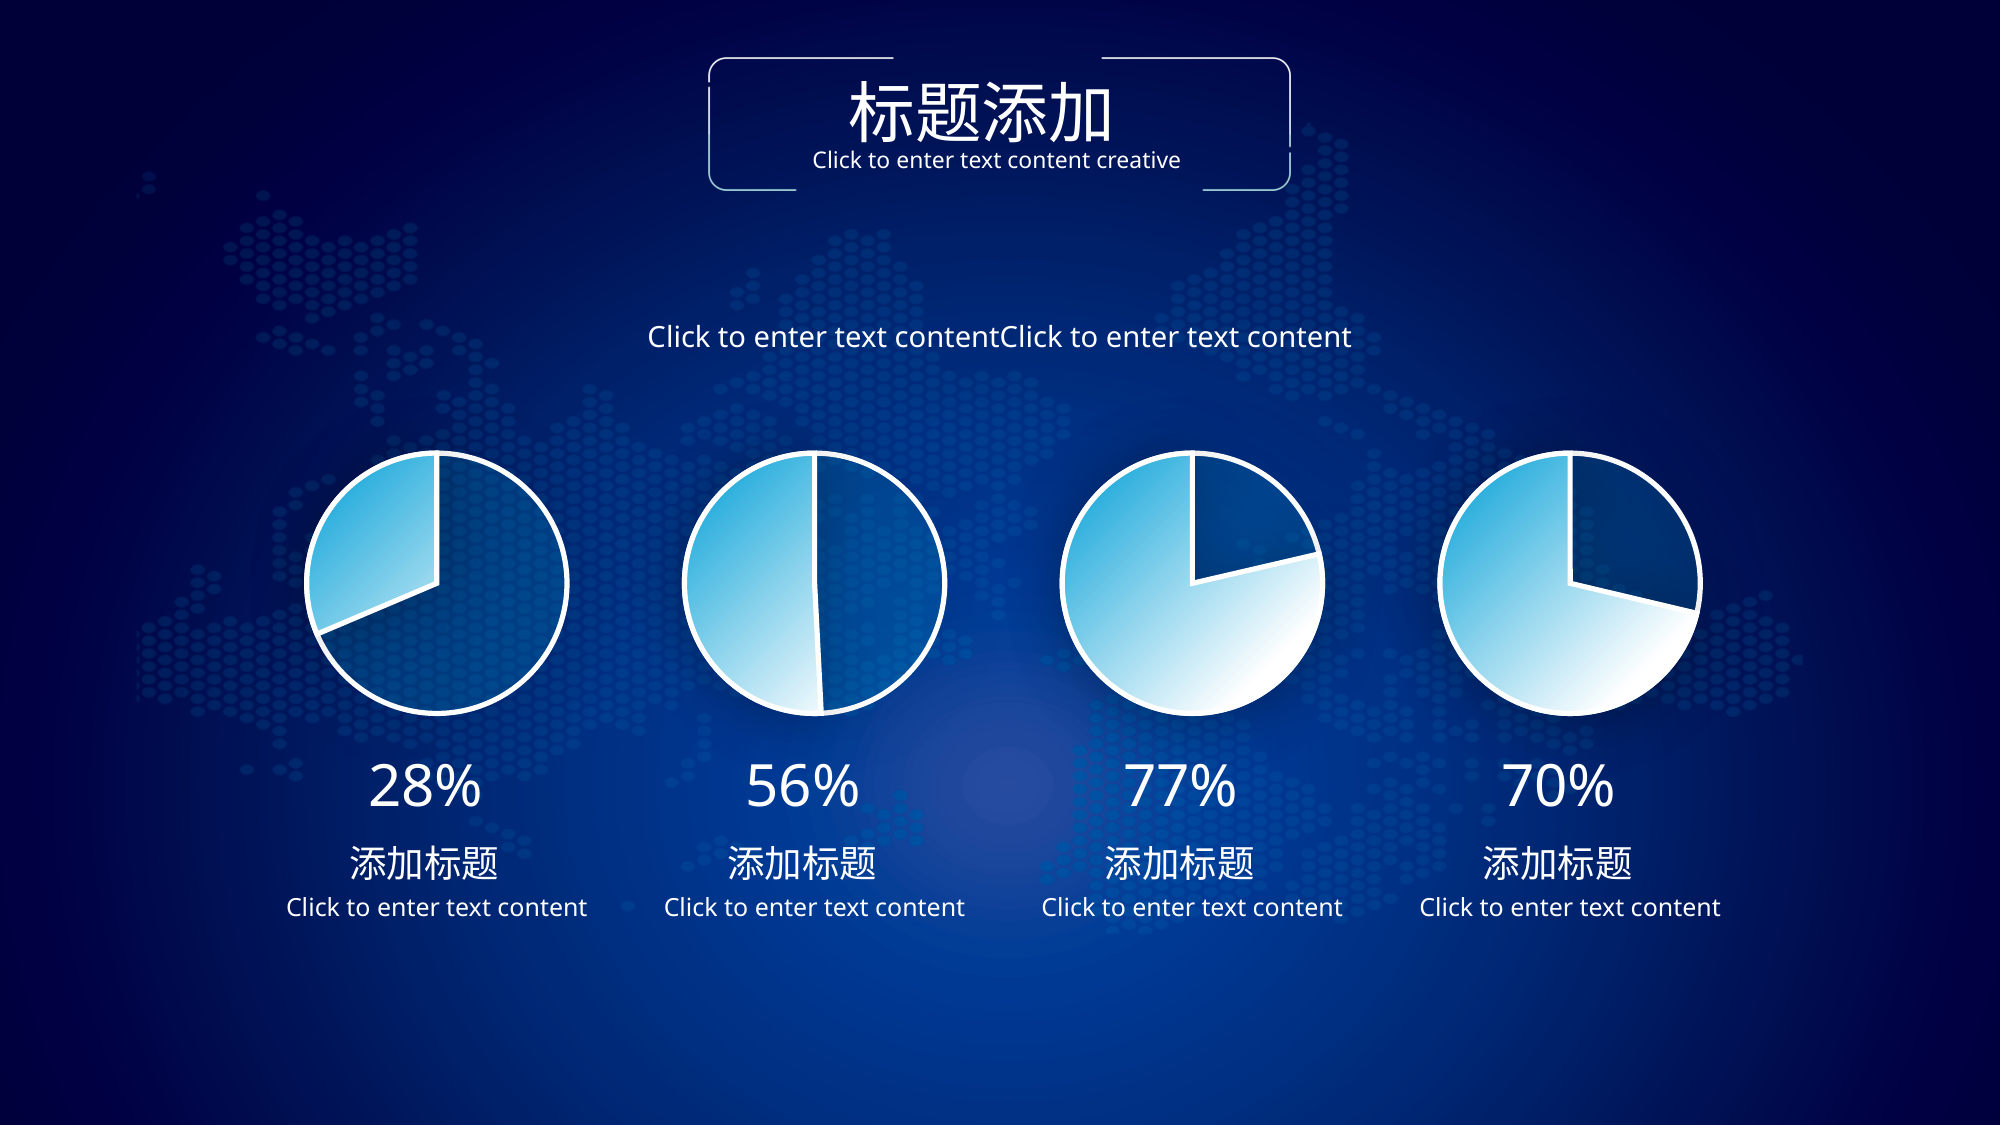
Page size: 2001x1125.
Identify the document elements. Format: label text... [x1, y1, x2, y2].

text_box [1219, 454, 1313, 533]
text_box [1597, 454, 1702, 587]
text_box 添加标题 [1467, 832, 1673, 883]
text_box 添加标题 [1090, 832, 1295, 883]
text_box [683, 452, 823, 715]
text_box [305, 452, 438, 636]
text_box 添加标题 [712, 832, 918, 883]
text_box Click to enter text content [254, 883, 620, 929]
text_box Click to enter text content [1009, 883, 1375, 929]
text_box 70% [1486, 741, 1654, 826]
text_box 添加标题 [334, 832, 540, 883]
text_box [1438, 452, 1699, 715]
text_box 77% [1108, 741, 1276, 826]
text_box [843, 455, 946, 710]
text_box Click to enter text content [632, 883, 998, 929]
text_box [1061, 452, 1324, 715]
text_box Click to enter text content [1387, 883, 1753, 929]
text_box 56% [731, 741, 899, 826]
text_box Click to enter text contentClick to enter text content [353, 310, 1647, 361]
text_box [330, 454, 569, 715]
picture [0, 0, 2000, 1125]
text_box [650, 63, 1349, 181]
text_box 28% [353, 741, 521, 826]
